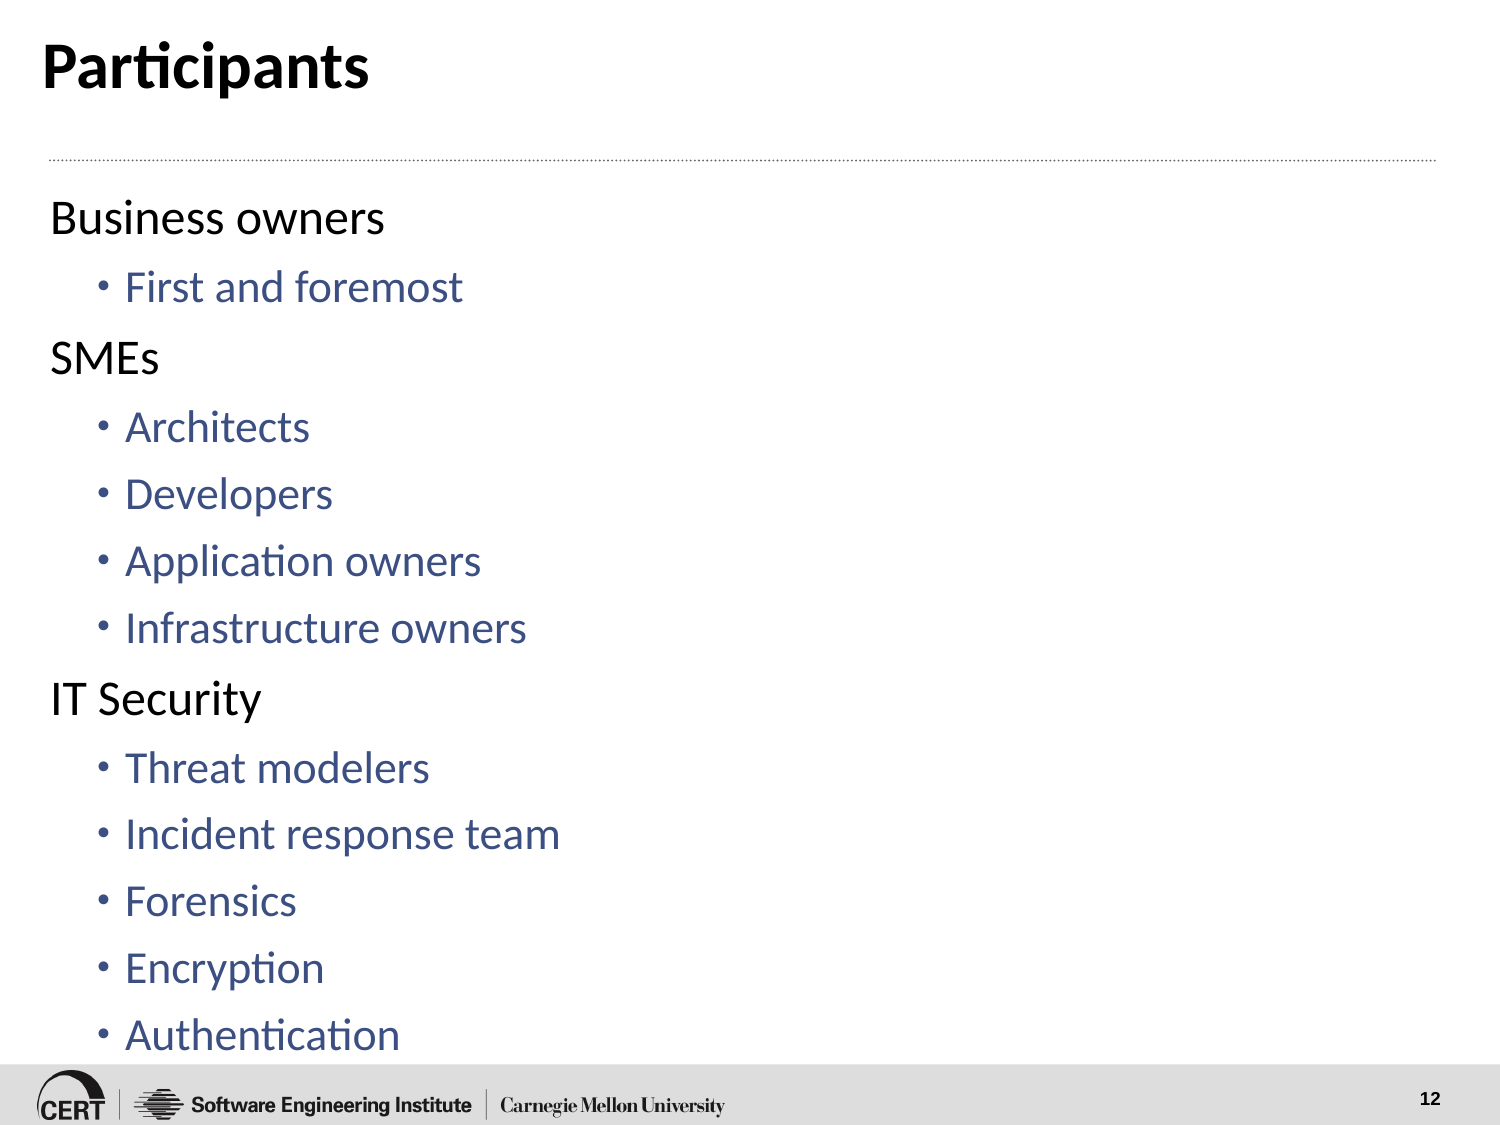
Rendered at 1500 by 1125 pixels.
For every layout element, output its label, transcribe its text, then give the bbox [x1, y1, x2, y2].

picture [37, 1069, 725, 1122]
list Business owners First and foremost SMEs Architects Developers Application owners Infrastructure owners IT Security Threat modelers Incident response team Forensics Encryption Authentication [49, 187, 1438, 1001]
title Participants [42, 37, 1434, 155]
